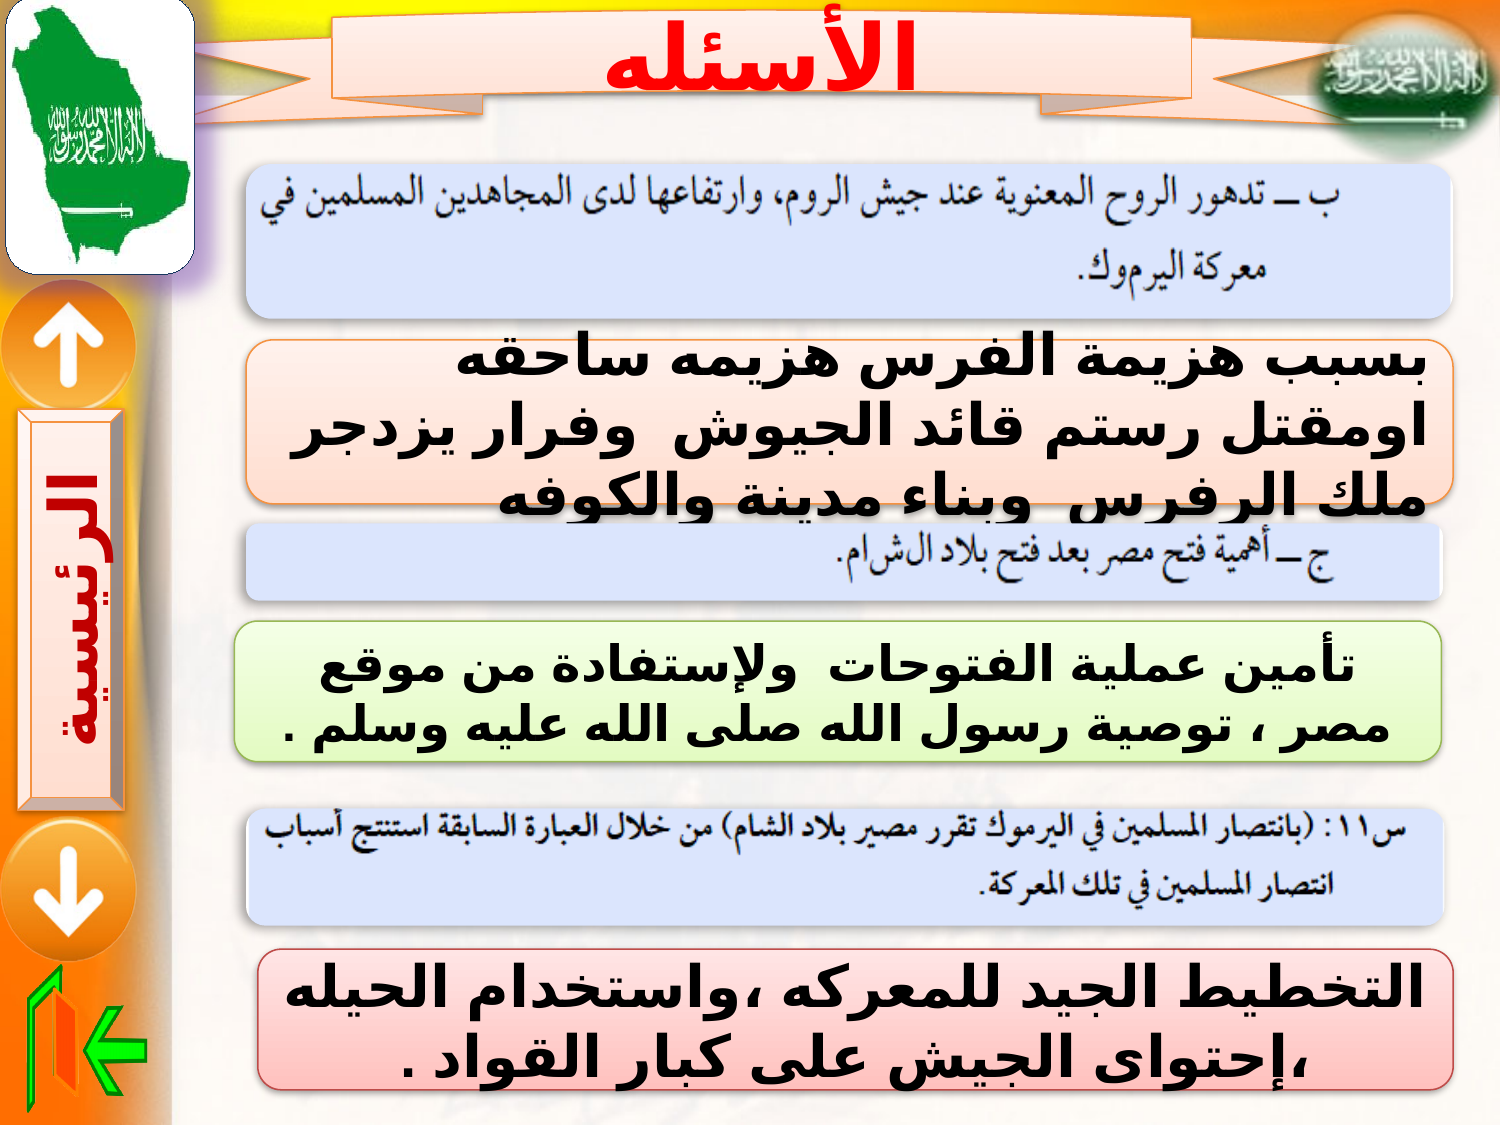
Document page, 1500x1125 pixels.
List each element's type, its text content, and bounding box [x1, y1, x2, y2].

text_box بسبب هزيمة الفرس هزيمه ساحقه اومقتل رستم قائد الجيوش وفرار يزدجر ملك الرفرس وبناء مدينة والكوفه [245, 339, 1454, 505]
picture [218, 60, 303, 105]
text_box التخطيط الجيد للمعركه ،واستخدام الحيله ،إحتواى الجيش على كبار القواد . [257, 948, 1454, 1091]
text_box تأمين عملية الفتوحات ولإستفادة من موقع مصر ، توصية رسول الله صلى الله عليه وسلم . [233, 620, 1443, 763]
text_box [0, 276, 154, 1125]
picture [154, 0, 1500, 1125]
text_box الأسئله [227, 9, 1287, 124]
picture [5, 0, 195, 275]
